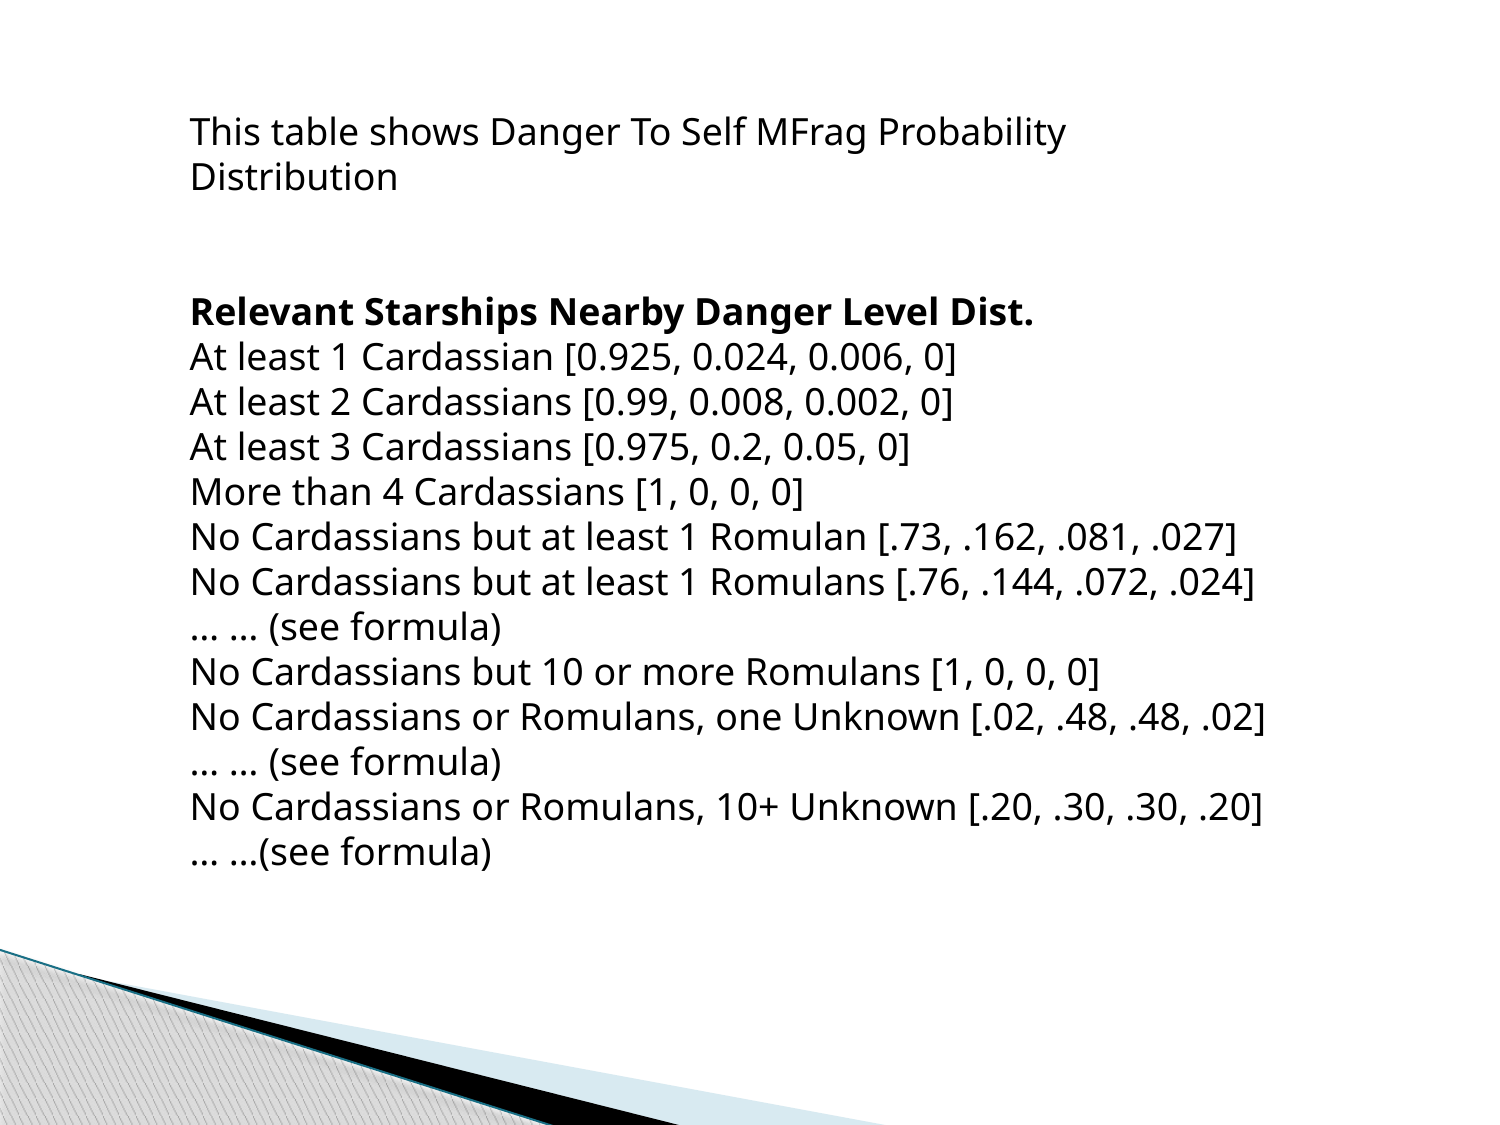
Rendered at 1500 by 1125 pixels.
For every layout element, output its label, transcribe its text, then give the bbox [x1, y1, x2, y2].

text_box This table shows Danger To Self MFrag Probability Distribution Relevant Starships Nearby Danger Level Dist. At least 1 Cardassian [0.925, 0.024, 0.006, 0] At least 2 Cardassians [0.99, 0.008, 0.002, 0] At least 3 Cardassians [0.975, 0.2, 0.05, 0] More than 4 Cardassians [1, 0, 0, 0] No Cardassians but at least 1 Romulan [.73, .162, .081, .027] No Cardassians but at least 1 Romulans [.76, .144, .072, .024] … … (see formula) No Cardassians but 10 or more Romulans [1, 0, 0, 0] No Cardassians or Romulans, one Unknown [.02, .48, .48, .02] … … (see formula) No Cardassians or Romulans, 10+ Unknown [.20, .30, .30, .20] … …(see formula) [174, 100, 1288, 881]
